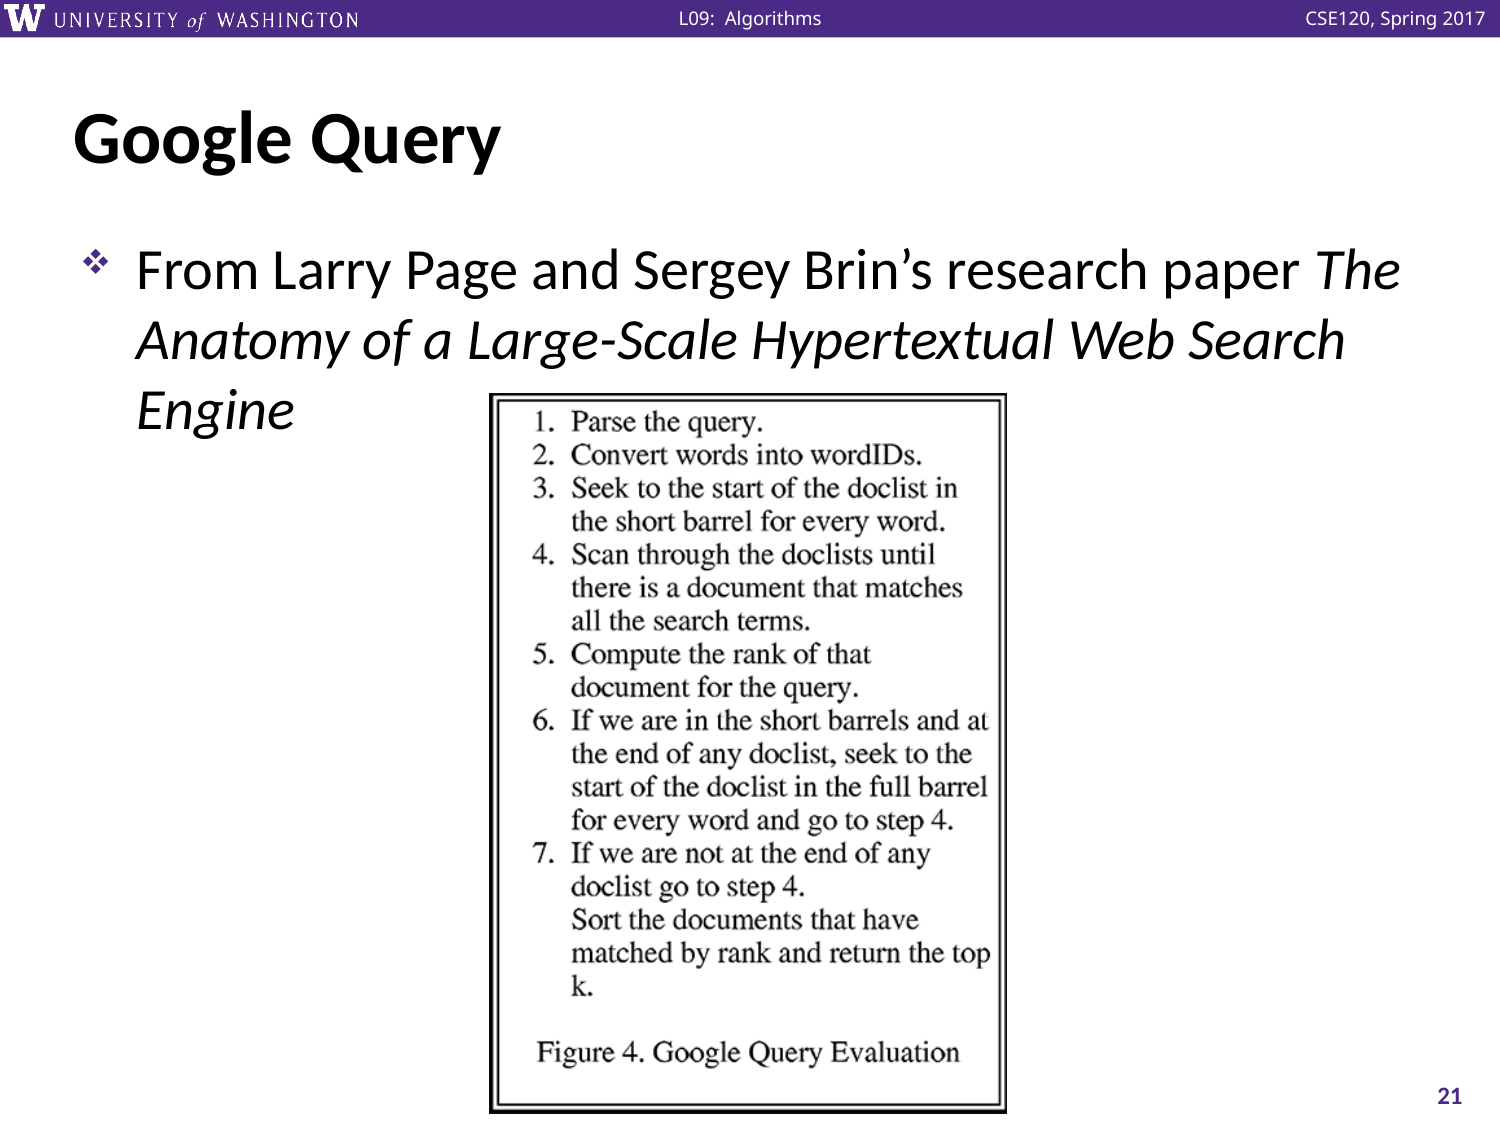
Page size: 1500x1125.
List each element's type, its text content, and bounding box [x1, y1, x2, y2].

title Google Query [58, 71, 1438, 197]
picture [489, 393, 1007, 1115]
list From Larry Page and Sergey Brin’s research paper The Anatomy of a Large-Scale Hypertextual Web Search Engine [64, 223, 1438, 1040]
picture [4, 4, 358, 32]
slide_number 21 [1400, 1065, 1500, 1125]
